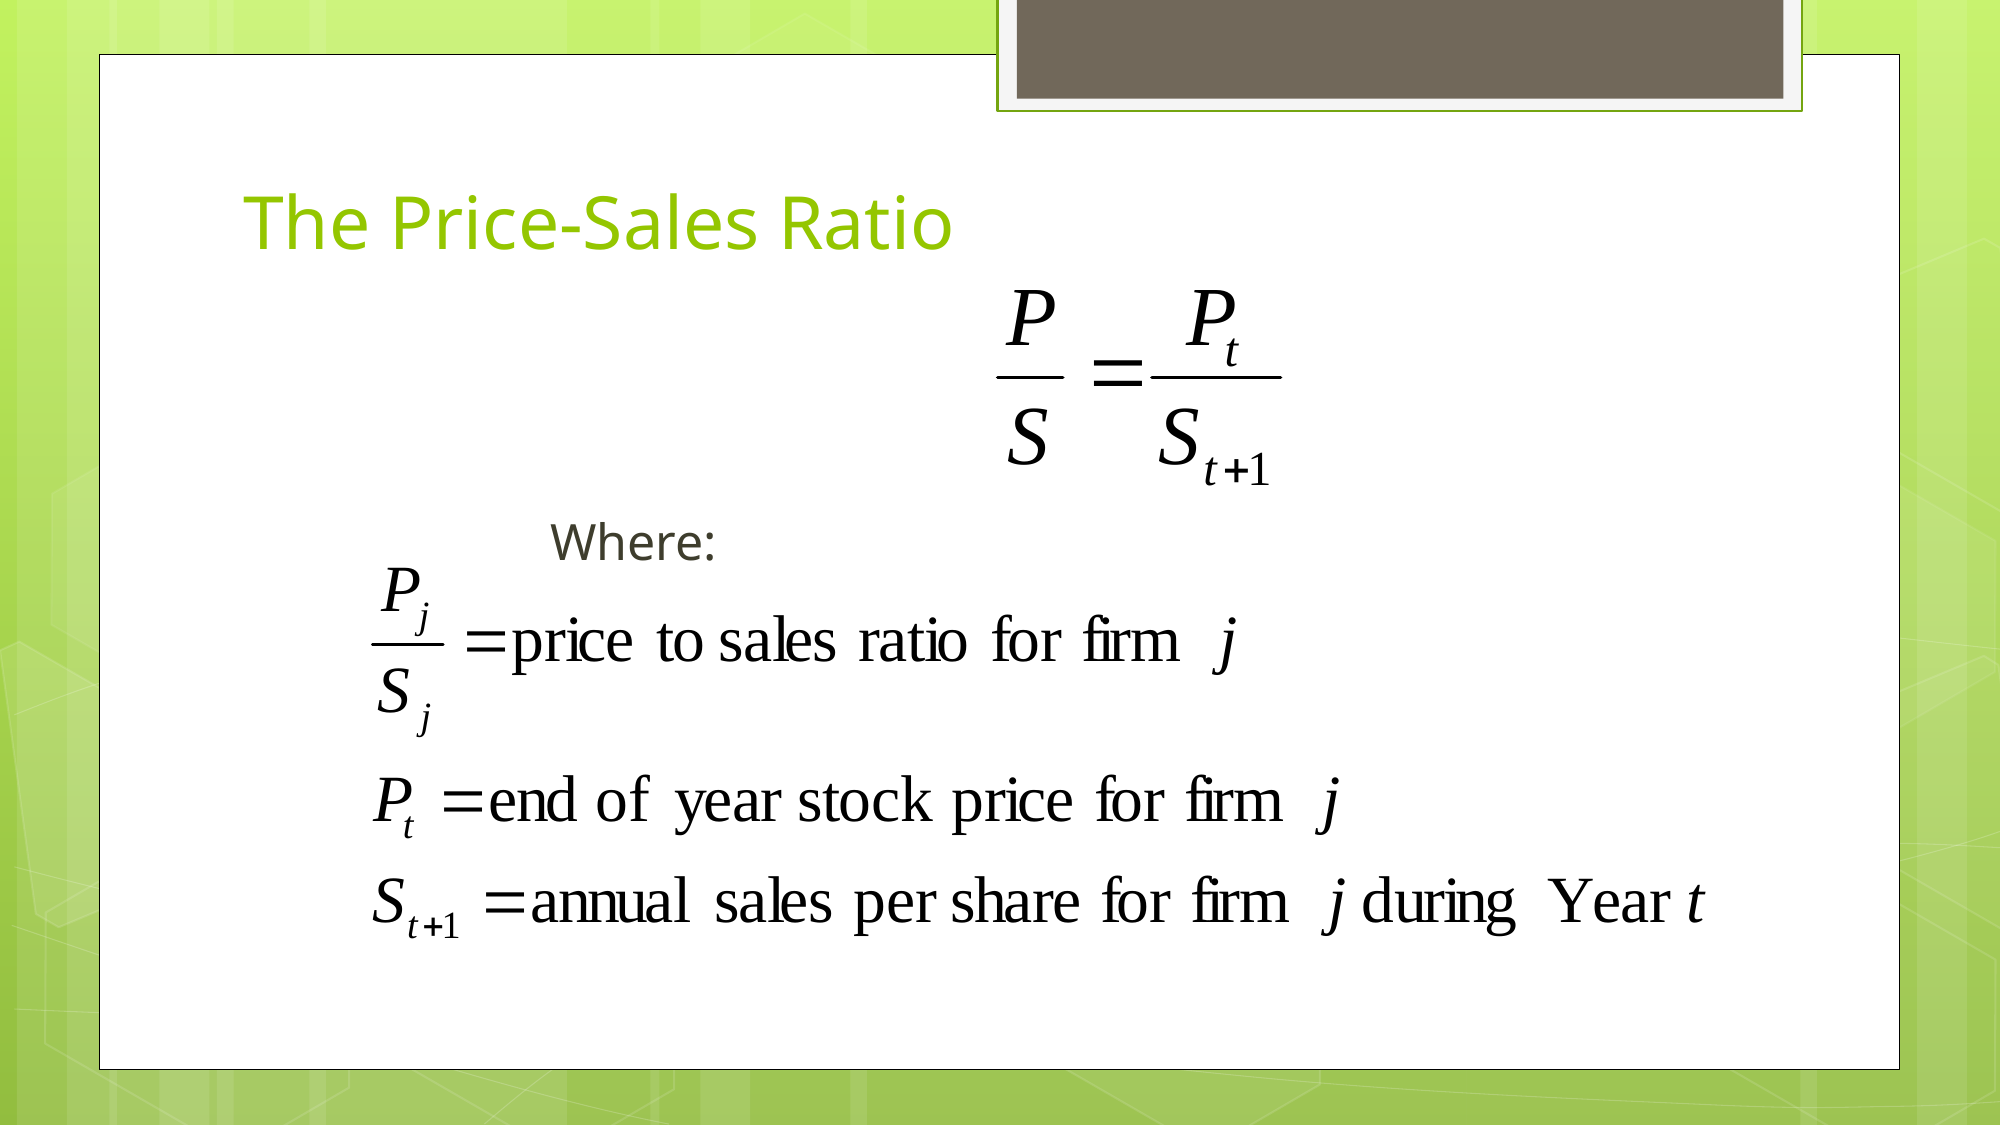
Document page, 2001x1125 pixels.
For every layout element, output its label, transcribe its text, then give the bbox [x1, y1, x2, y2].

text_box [983, 265, 1294, 499]
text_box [361, 545, 1714, 951]
title The Price-Sales Ratio [228, 168, 1765, 273]
list Where: [523, 503, 1750, 925]
